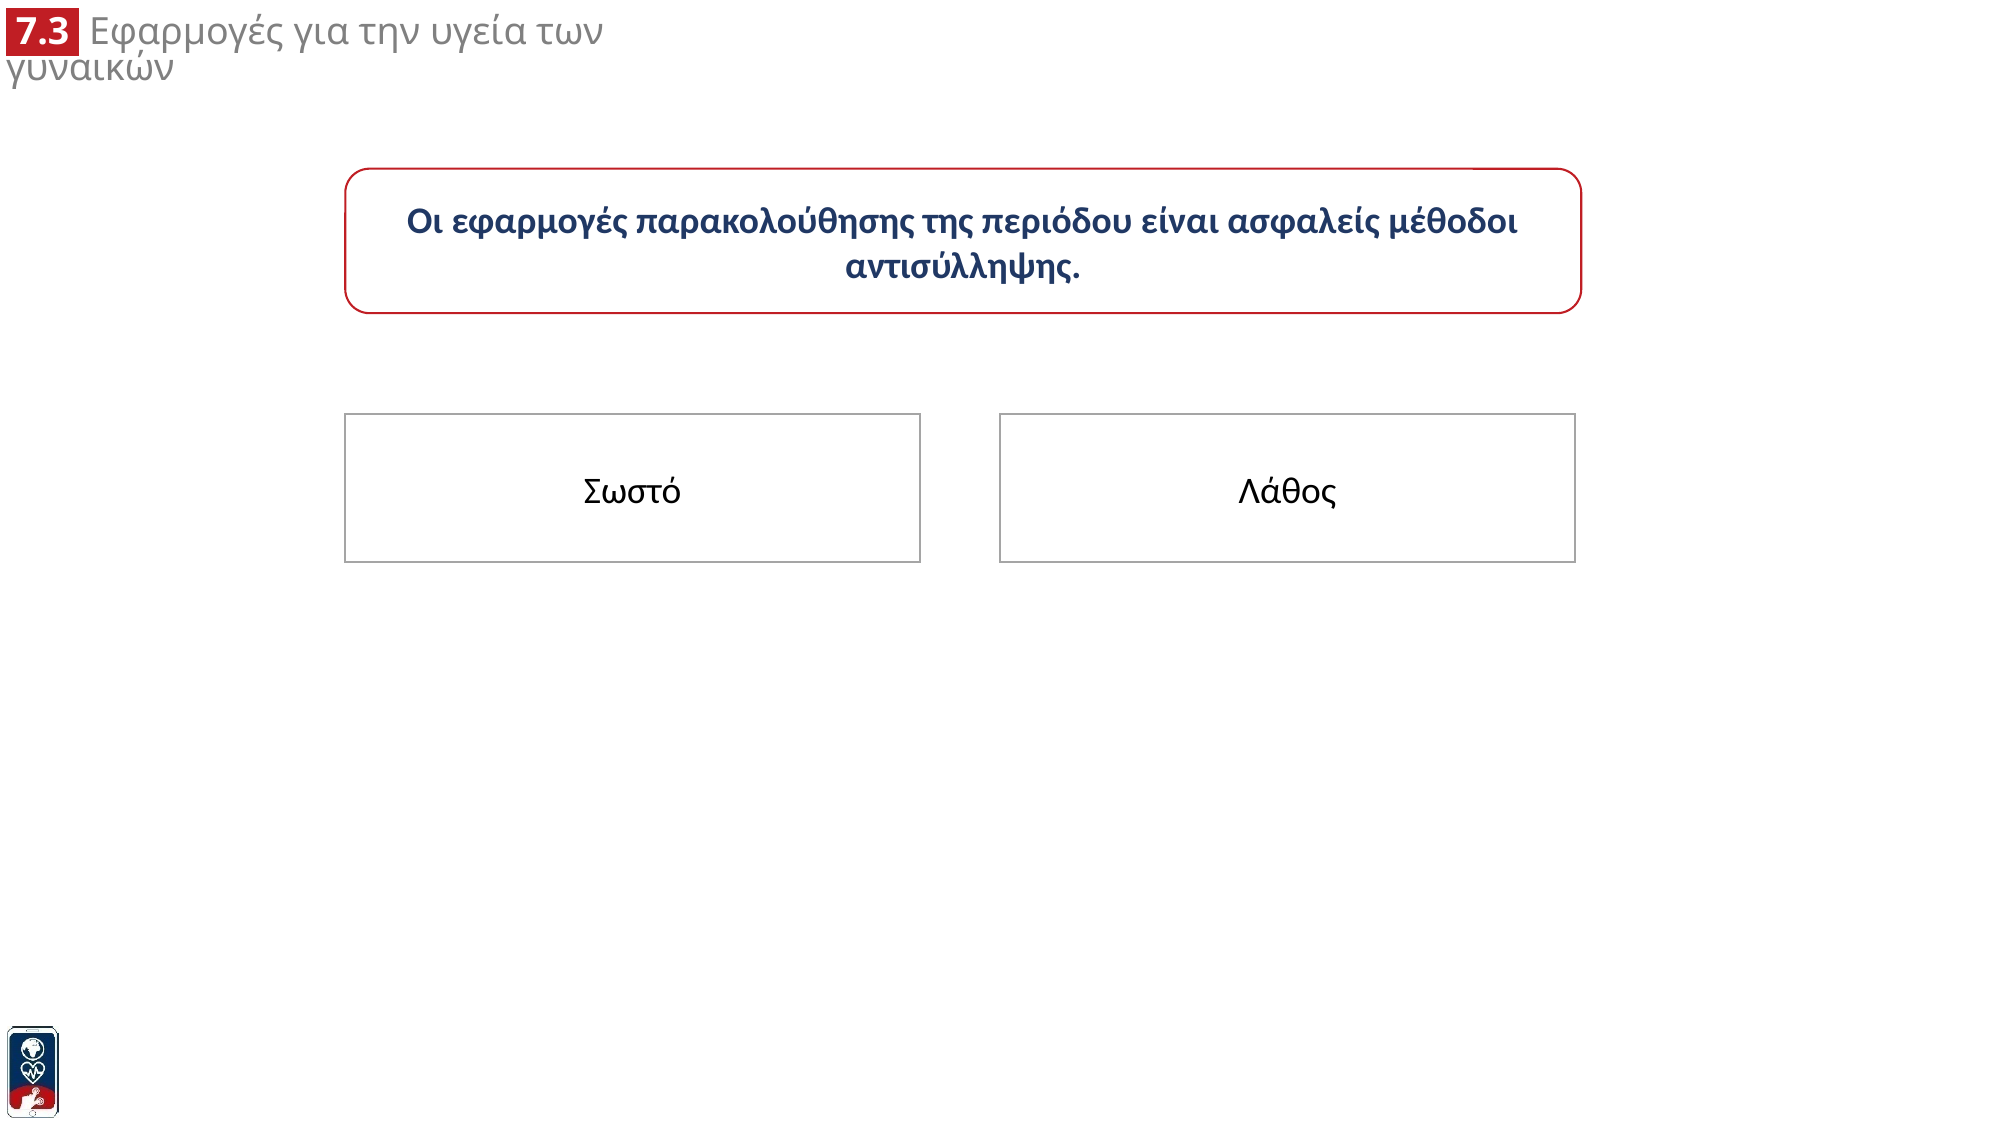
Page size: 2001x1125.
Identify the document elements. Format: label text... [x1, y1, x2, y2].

picture [7, 1026, 59, 1118]
text_box Λάθος [999, 413, 1576, 563]
text_box Σωστό [344, 413, 921, 563]
text_box Οι εφαρμογές παρακολούθησης της περιόδου είναι ασφαλείς μέθοδοι αντισύλληψης. [344, 167, 1583, 315]
